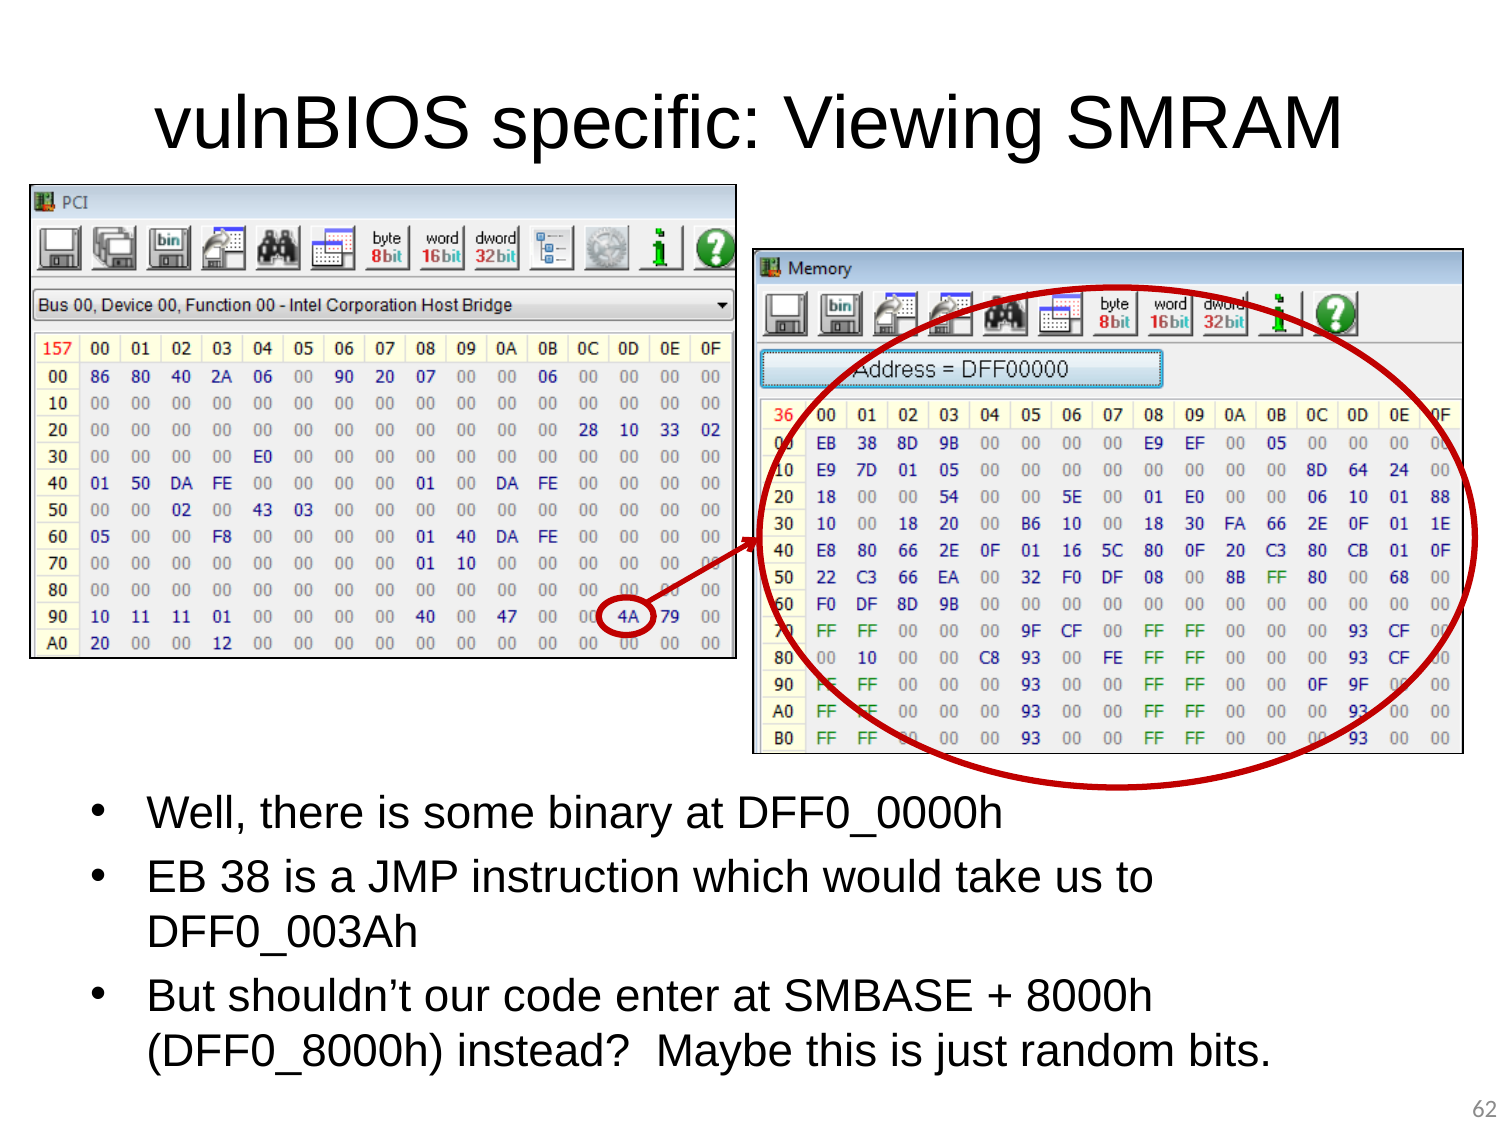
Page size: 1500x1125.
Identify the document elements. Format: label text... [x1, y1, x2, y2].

slide_number 62 [1162, 1077, 1500, 1125]
text_box [950, 761, 1284, 790]
title vulnBIOS specific: Viewing SMRAM [75, 24, 1425, 213]
list Well, there is some binary at DFF0_0000h EB 38 is a JMP instruction which would take us to DFF0_003Ah But shouldn’t our code enter at SMBASE + 8000h (DFF0_8000h) instead? Maybe this is just random bits. [75, 774, 1425, 1100]
picture [30, 185, 736, 658]
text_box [645, 537, 760, 604]
text_box [1467, 478, 1477, 597]
picture [753, 249, 1463, 754]
